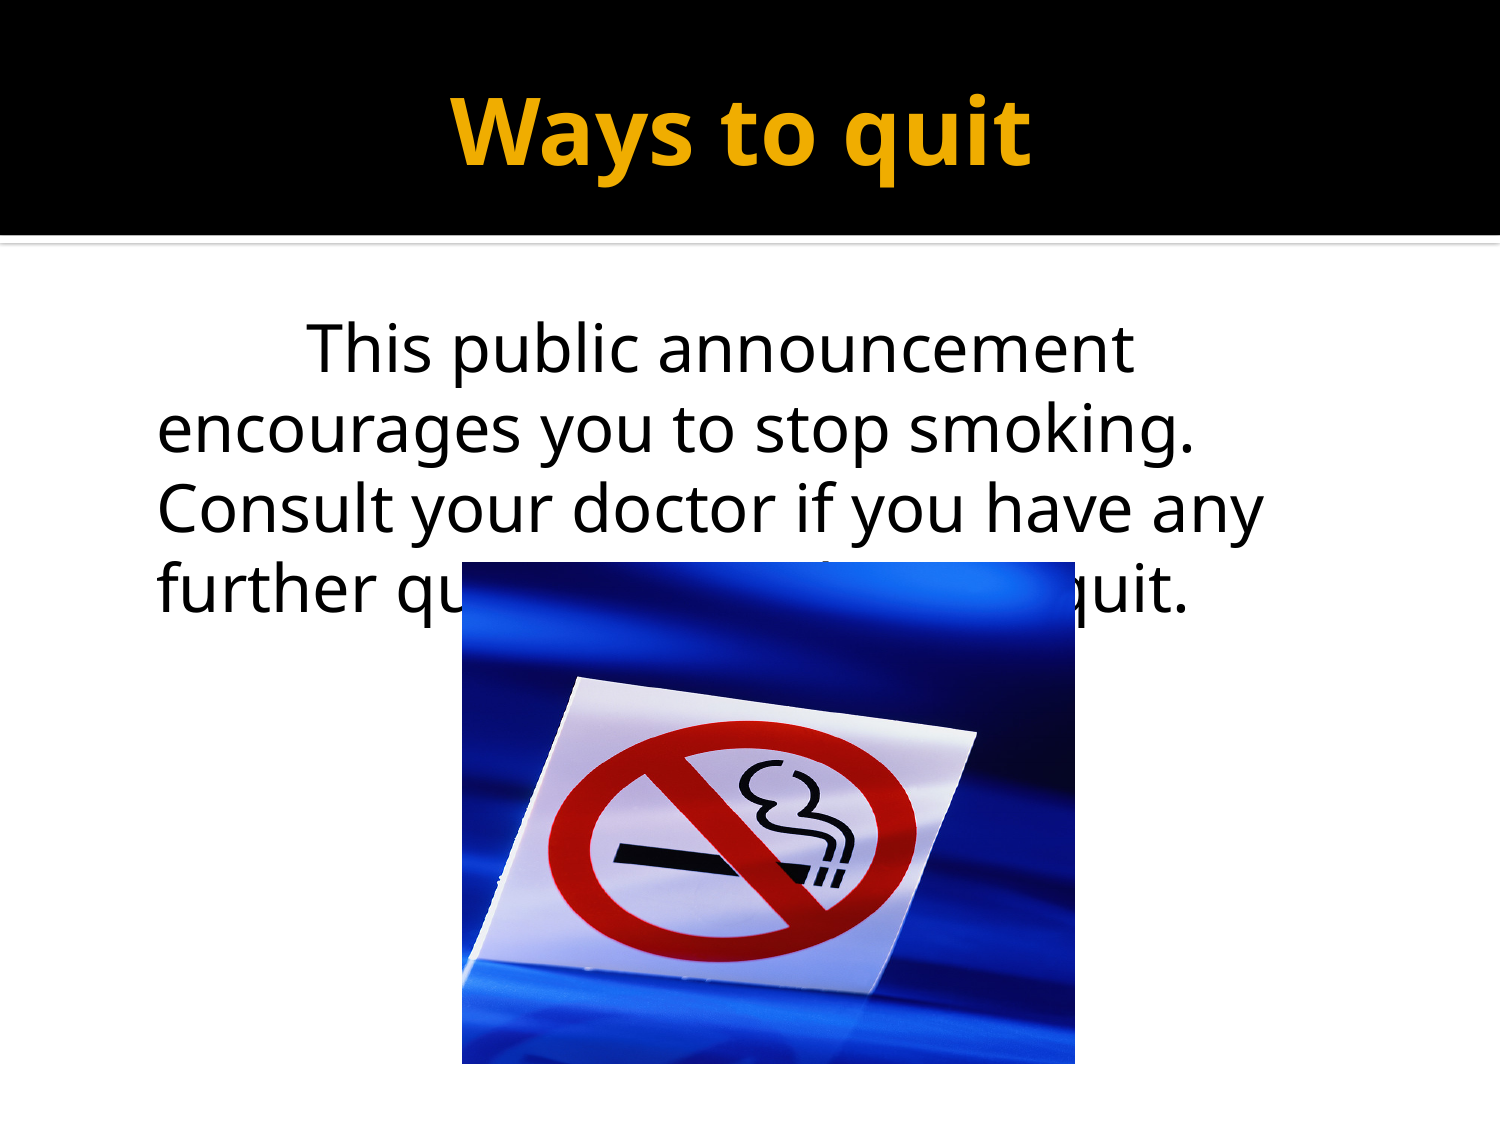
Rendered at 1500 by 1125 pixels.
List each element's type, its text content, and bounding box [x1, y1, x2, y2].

list This public announcement encourages you to stop smoking. Consult your doctor if you have any further questions on how to quit. [75, 291, 1425, 1050]
title Ways to quit [75, 25, 1425, 231]
picture [462, 562, 1075, 1064]
